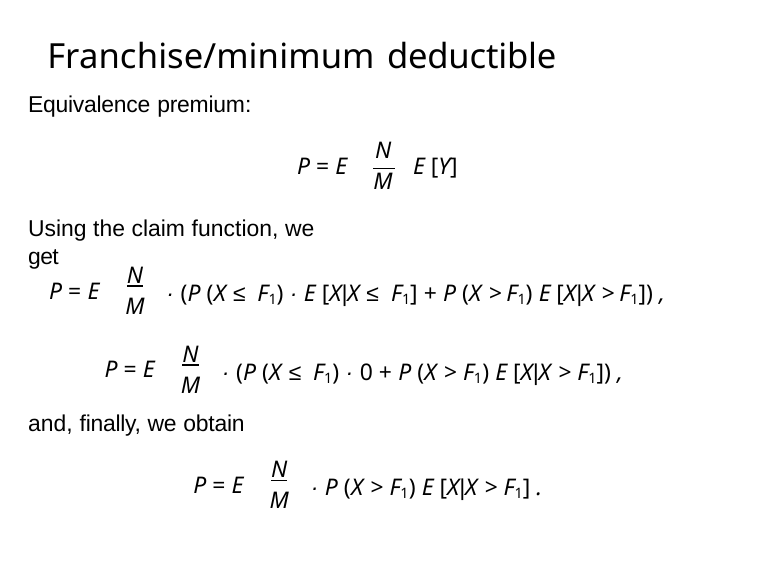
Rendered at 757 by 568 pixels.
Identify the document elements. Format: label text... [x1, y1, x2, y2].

text_box · P (X > F1) E [X|X > F1] . [304, 468, 569, 502]
text_box and, finally, we obtain [26, 406, 247, 437]
text_box [108, 242, 164, 295]
text_box · (P (X ≤ F1) · E [X|X ≤ F1] + P (X > F1) E [X|X > F1]) , [160, 274, 713, 308]
text_box Equivalence premium: [26, 87, 255, 117]
text_box P = E [102, 353, 165, 383]
text_box N M [123, 295, 149, 319]
text_box P = E [47, 274, 110, 304]
text_box · (P (X ≤ F1) · 0 + P (X > F1) E [X|X > F1]) , [215, 353, 658, 387]
text_box Using the claim function, we get [26, 211, 351, 269]
text_box [164, 321, 219, 374]
title Franchise/minimum deductible [45, 4, 698, 102]
text_box N M [267, 489, 294, 514]
text_box P = E [295, 149, 358, 179]
text_box [356, 117, 412, 170]
text_box P = E [191, 468, 254, 499]
text_box E [Y] [411, 149, 461, 179]
text_box M [371, 170, 397, 195]
text_box [253, 436, 308, 489]
text_box N M [178, 374, 205, 398]
